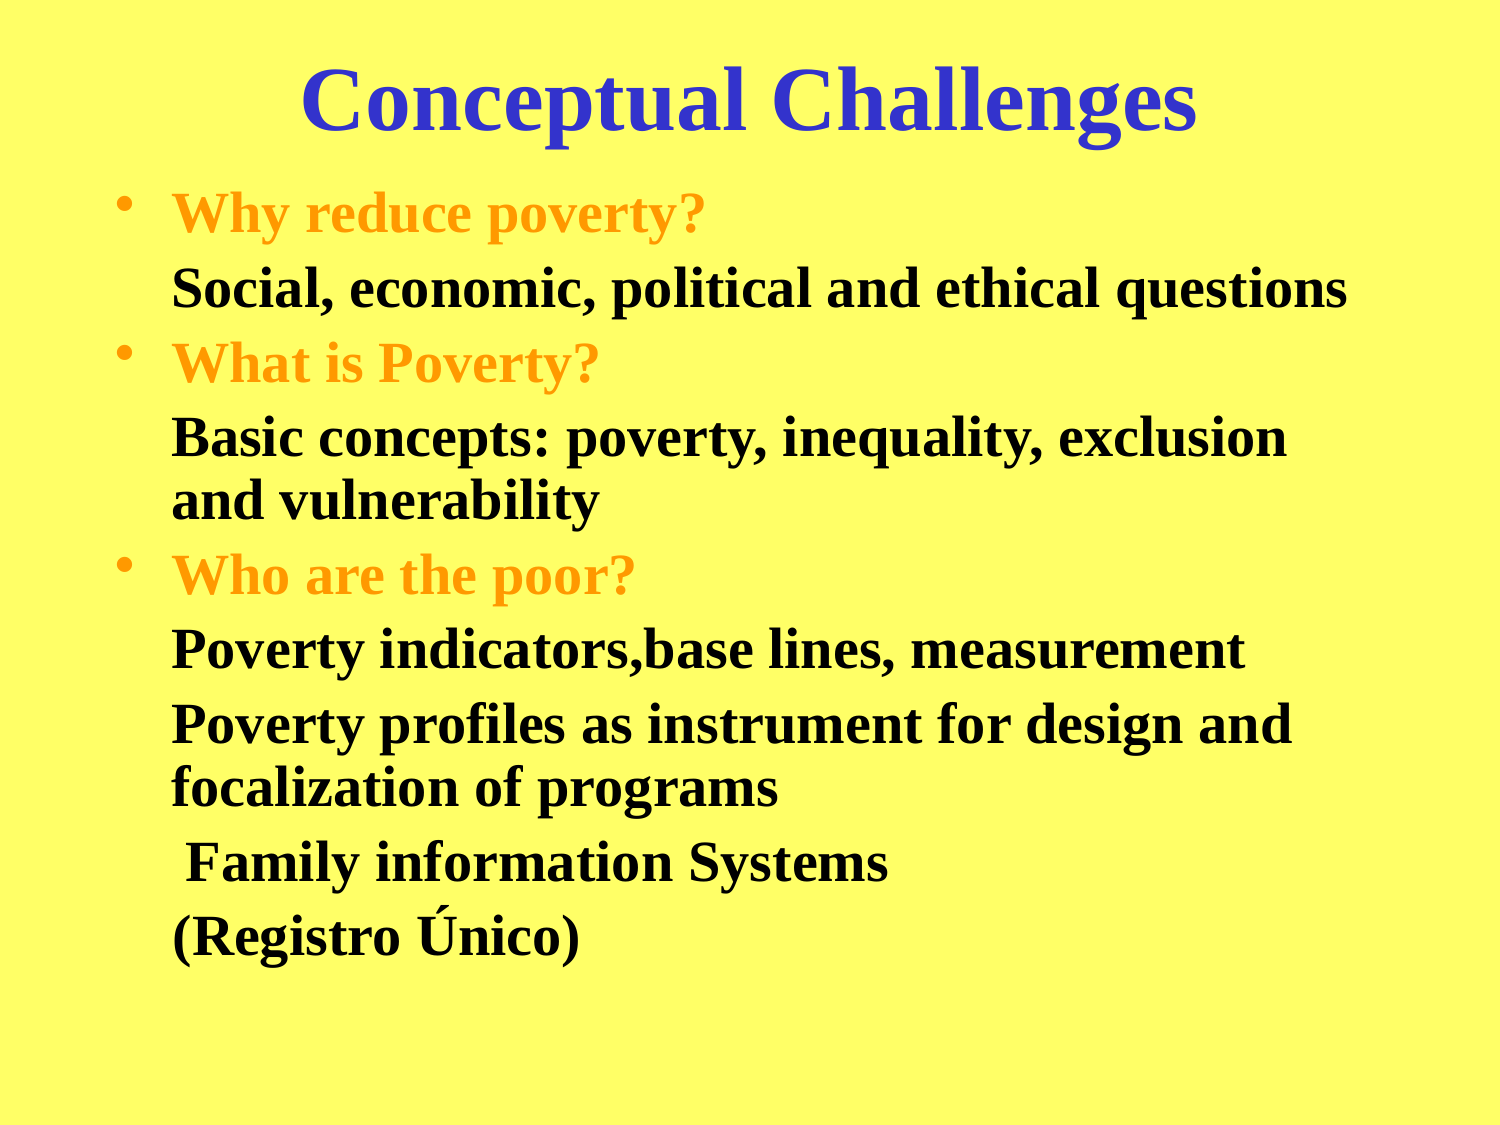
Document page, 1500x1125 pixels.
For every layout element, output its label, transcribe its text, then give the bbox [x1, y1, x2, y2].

list Why reduce poverty? Social, economic, political and ethical questions What is Poverty? Basic concepts: poverty, inequality, exclusion and vulnerability Who are the poor? Poverty indicators,base lines, measurement Poverty profiles as instrument for design and focalization of programs Family information Systems (Registro Único) [99, 174, 1376, 1063]
title Conceptual Challenges [112, 0, 1388, 188]
